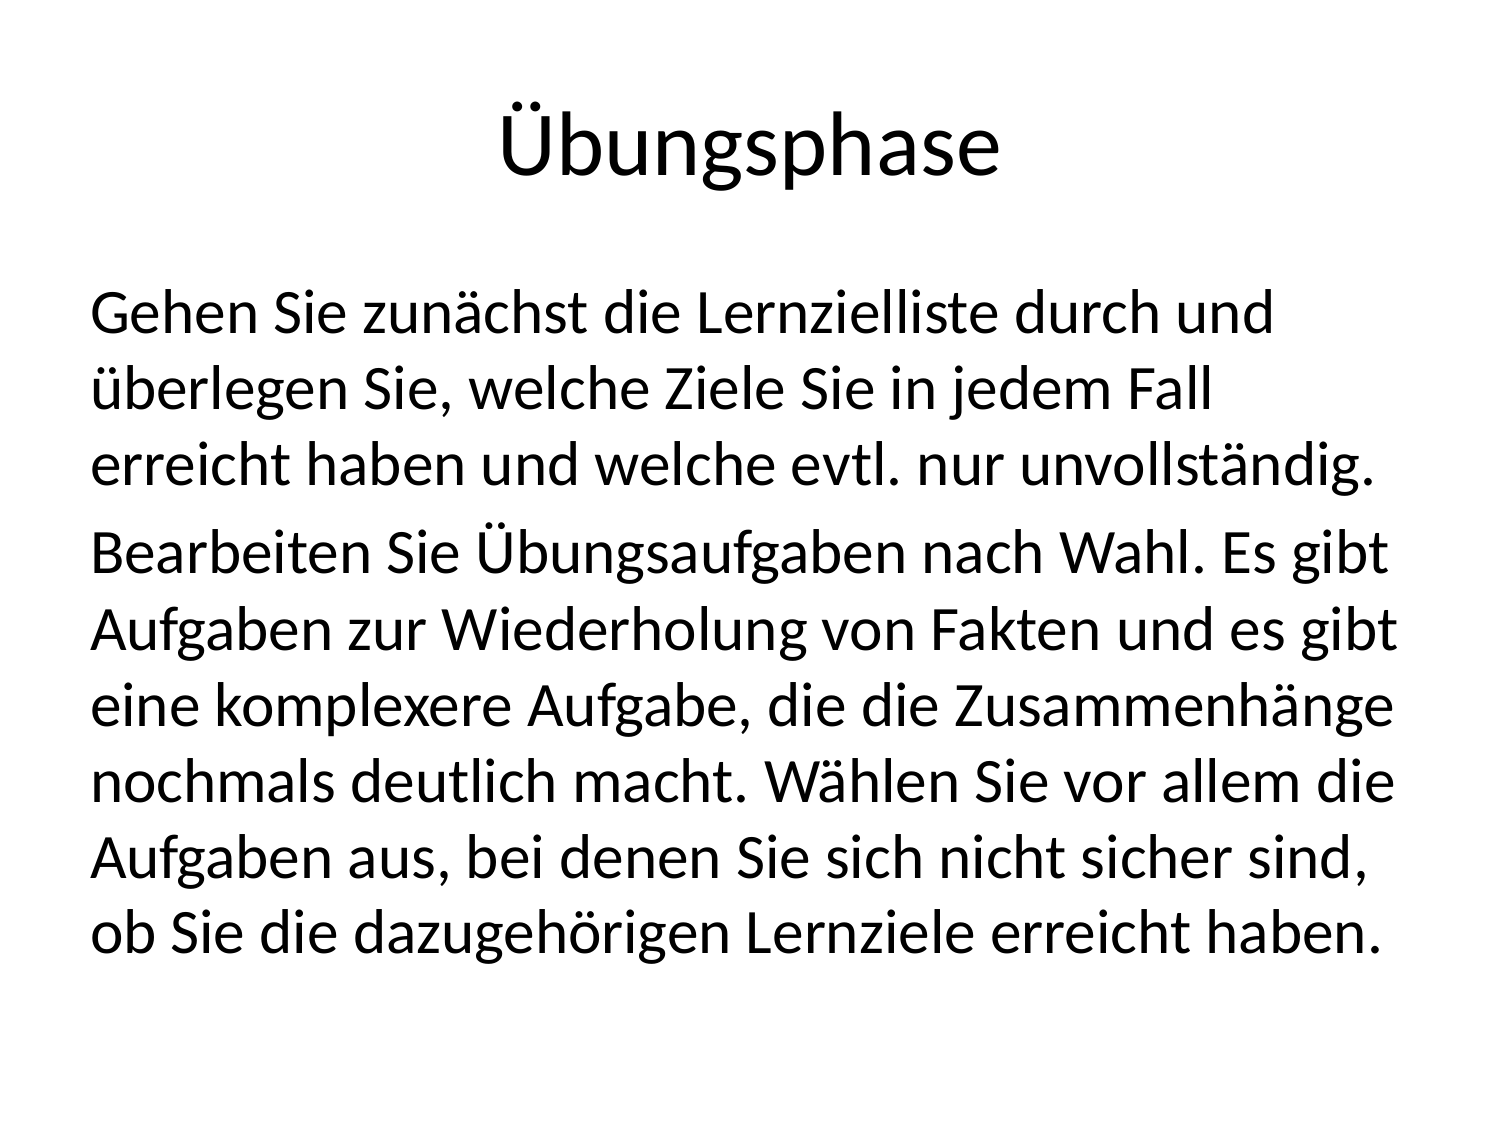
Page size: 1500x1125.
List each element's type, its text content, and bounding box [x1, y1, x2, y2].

title Übungsphase [75, 45, 1425, 233]
list Gehen Sie zunächst die Lernzielliste durch und überlegen Sie, welche Ziele Sie in jedem Fall erreicht haben und welche evtl. nur unvollständig. Bearbeiten Sie Übungsaufgaben nach Wahl. Es gibt Aufgaben zur Wiederholung von Fakten und es gibt eine komplexere Aufgabe, die die Zusammenhänge nochmals deutlich macht. Wählen Sie vor allem die Aufgaben aus, bei denen Sie sich nicht sicher sind, ob Sie die dazugehörigen Lernziele erreicht haben. [75, 262, 1425, 1005]
